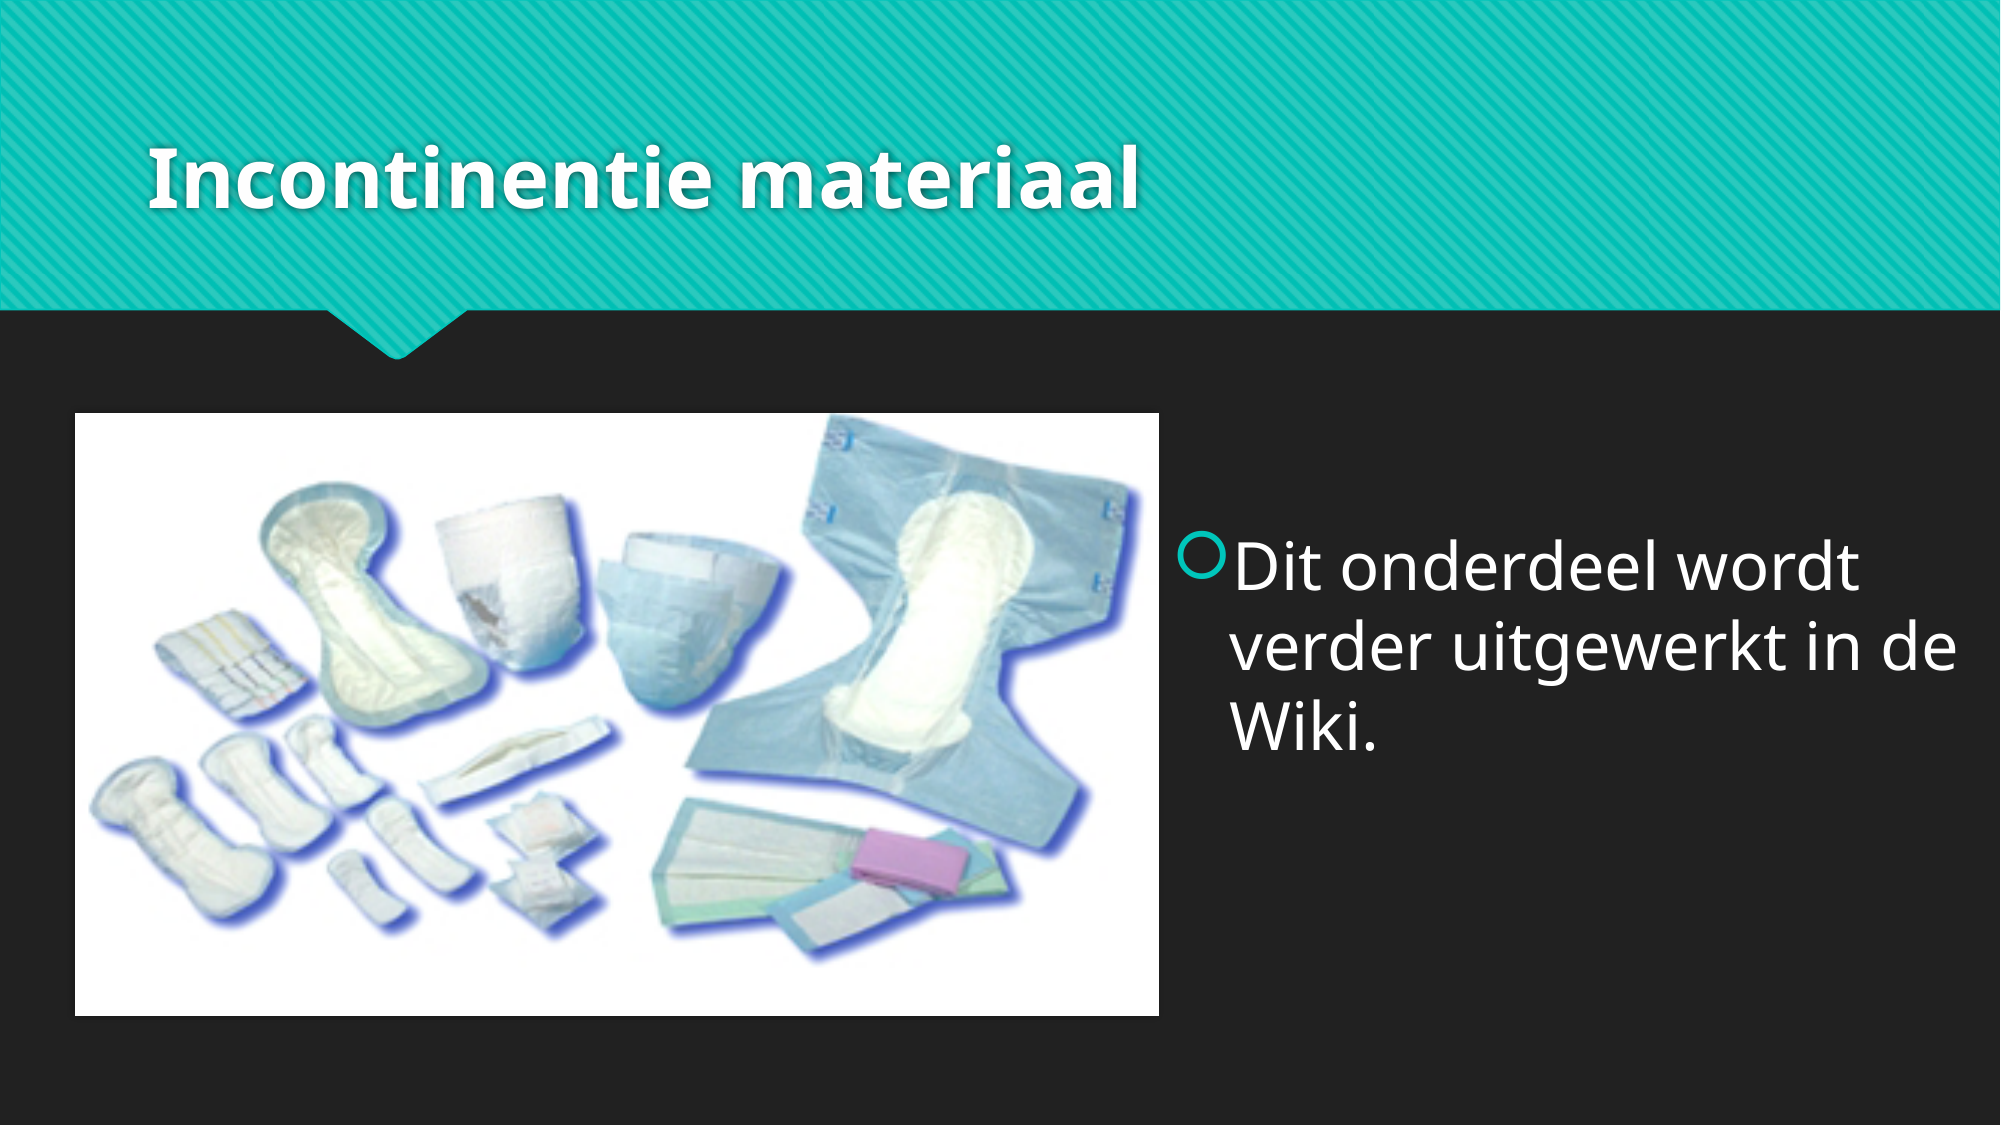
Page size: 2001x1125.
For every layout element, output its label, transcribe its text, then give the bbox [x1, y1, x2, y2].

text_box Dit onderdeel wordt verder uitgewerkt in de Wiki. [1159, 516, 2000, 772]
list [75, 413, 1159, 1016]
title Incontinentie materiaal [132, 73, 1868, 233]
